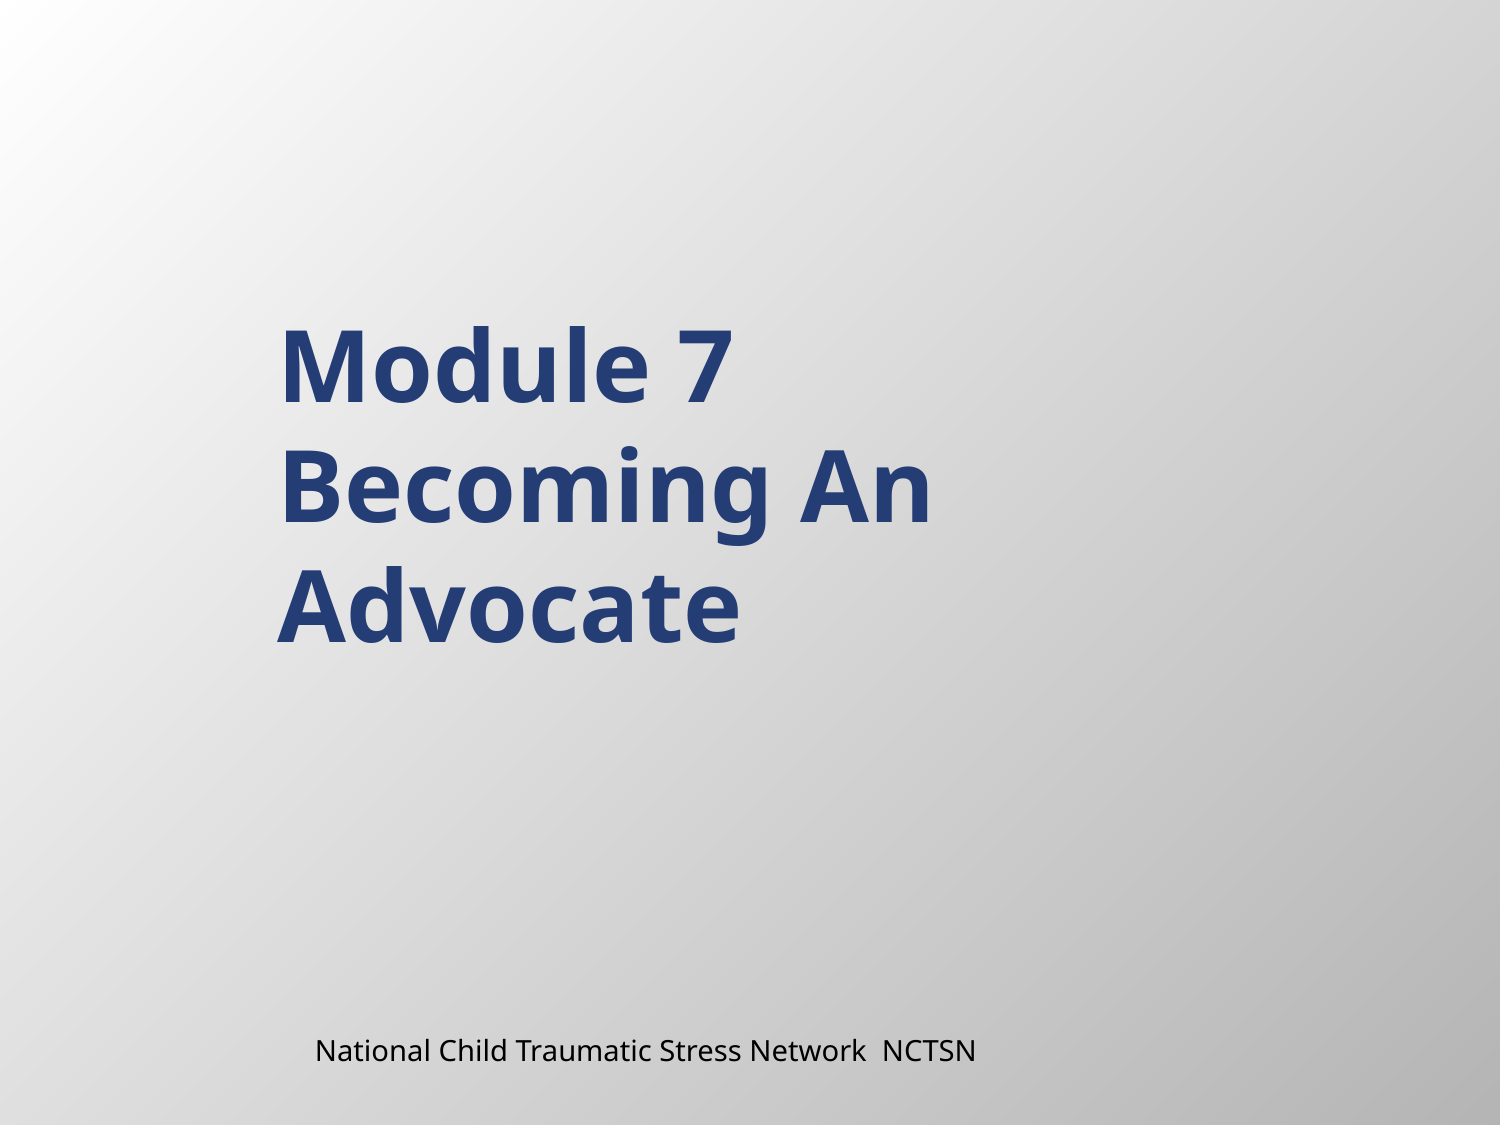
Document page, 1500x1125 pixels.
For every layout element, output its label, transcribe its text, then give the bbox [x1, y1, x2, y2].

title Module 7 Becoming An Advocate [262, 99, 1425, 663]
text_box National Child Traumatic Stress Network NCTSN [299, 1024, 1125, 1075]
